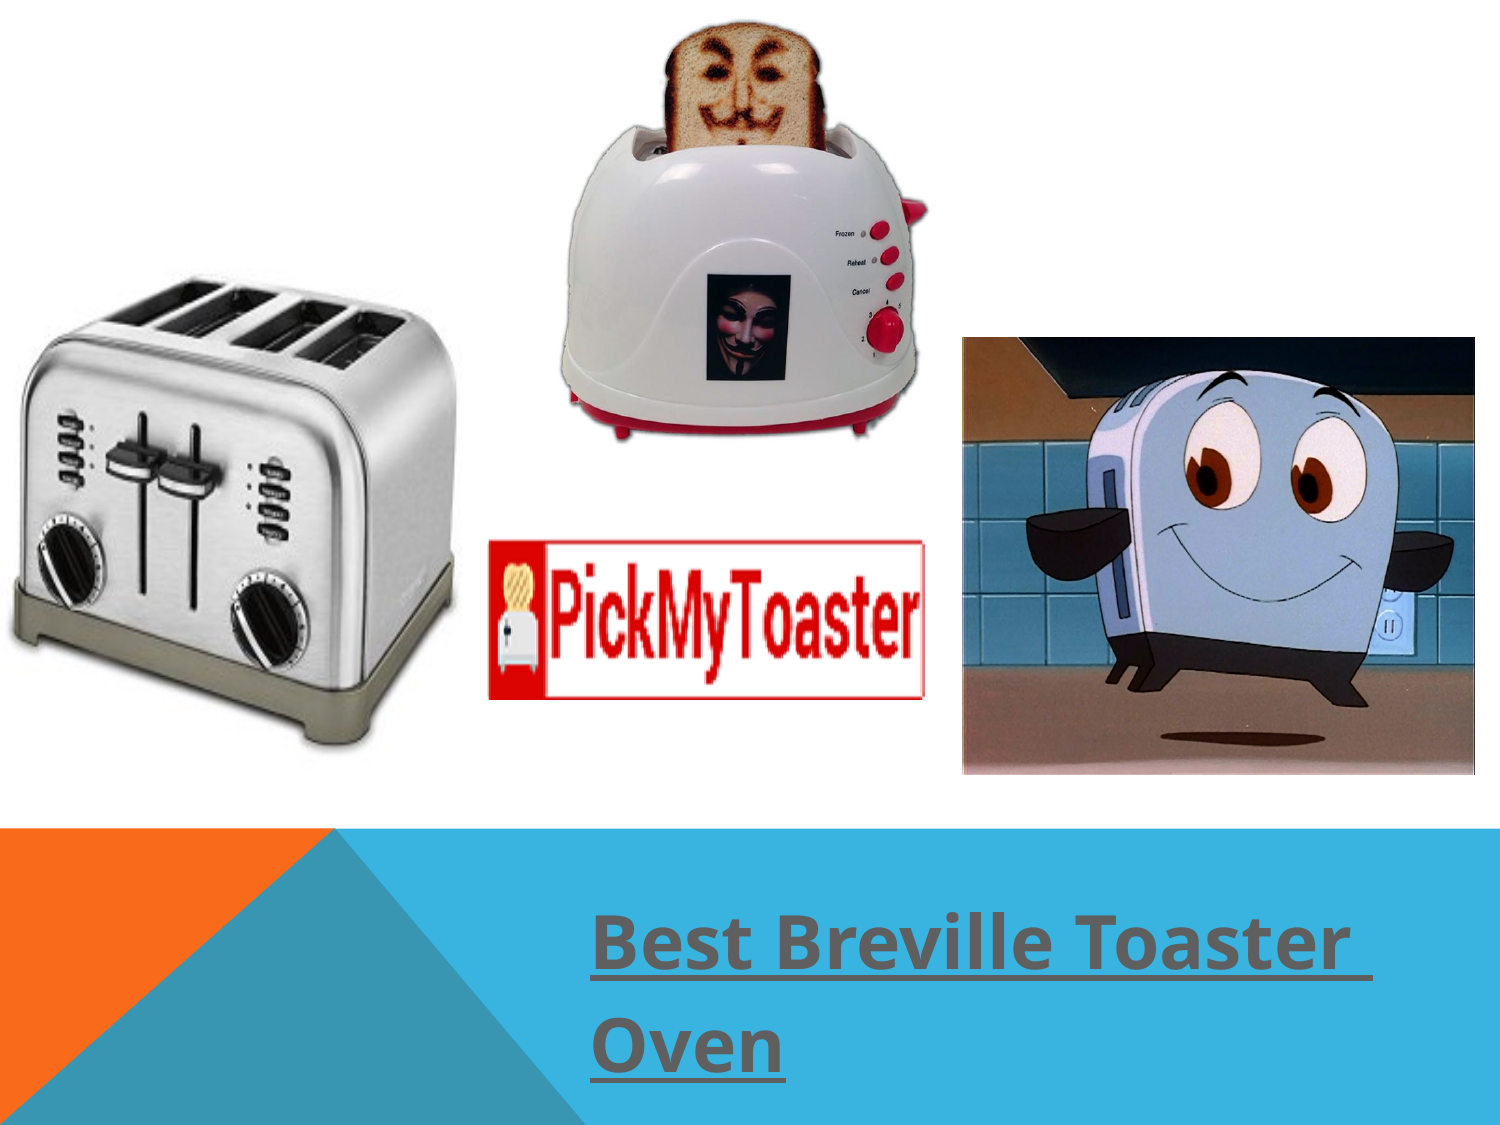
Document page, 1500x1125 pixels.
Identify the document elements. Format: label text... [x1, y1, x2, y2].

picture [487, 537, 926, 701]
text_box Best Breville Toaster Oven [574, 887, 1475, 1107]
picture [474, 0, 1476, 776]
picture [0, 212, 466, 813]
